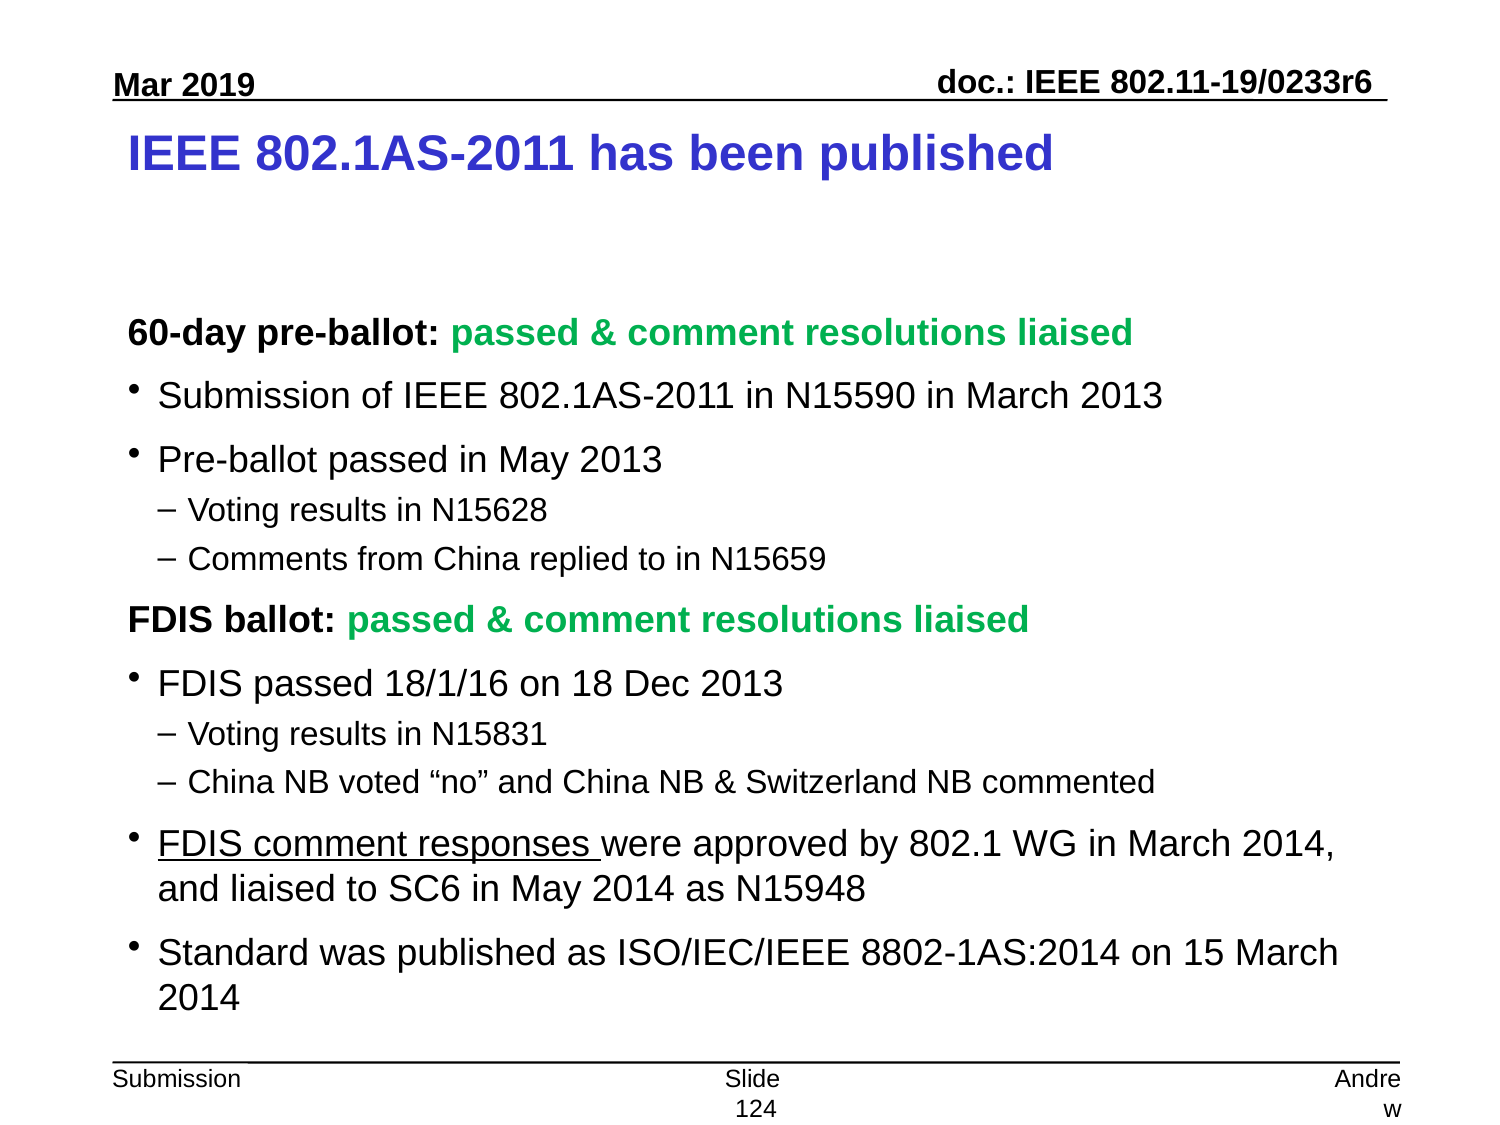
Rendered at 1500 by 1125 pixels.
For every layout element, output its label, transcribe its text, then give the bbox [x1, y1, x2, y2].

title IEEE 802.1AS-2011 has been published [112, 112, 1388, 288]
footer Andrew Myles, Cisco [1320, 1061, 1402, 1093]
slide_number Slide 124 [709, 1061, 803, 1093]
list 60-day pre-ballot: passed & comment resolutions liaised Submission of IEEE 802.1AS-2011 in N15590 in March 2013 Pre-ballot passed in May 2013 Voting results in N15628 Comments from China replied to in N15659 FDIS ballot: passed & comment resolutions liaised FDIS passed 18/1/16 on 18 Dec 2013 Voting results in N15831 China NB voted “no” and China NB & Switzerland NB commented FDIS comment responses were approved by 802.1 WG in March 2014, and liaised to SC6 in May 2014 as N15948 Standard was published as ISO/IEC/IEEE 8802-1AS:2014 on 15 March 2014 [112, 299, 1388, 975]
